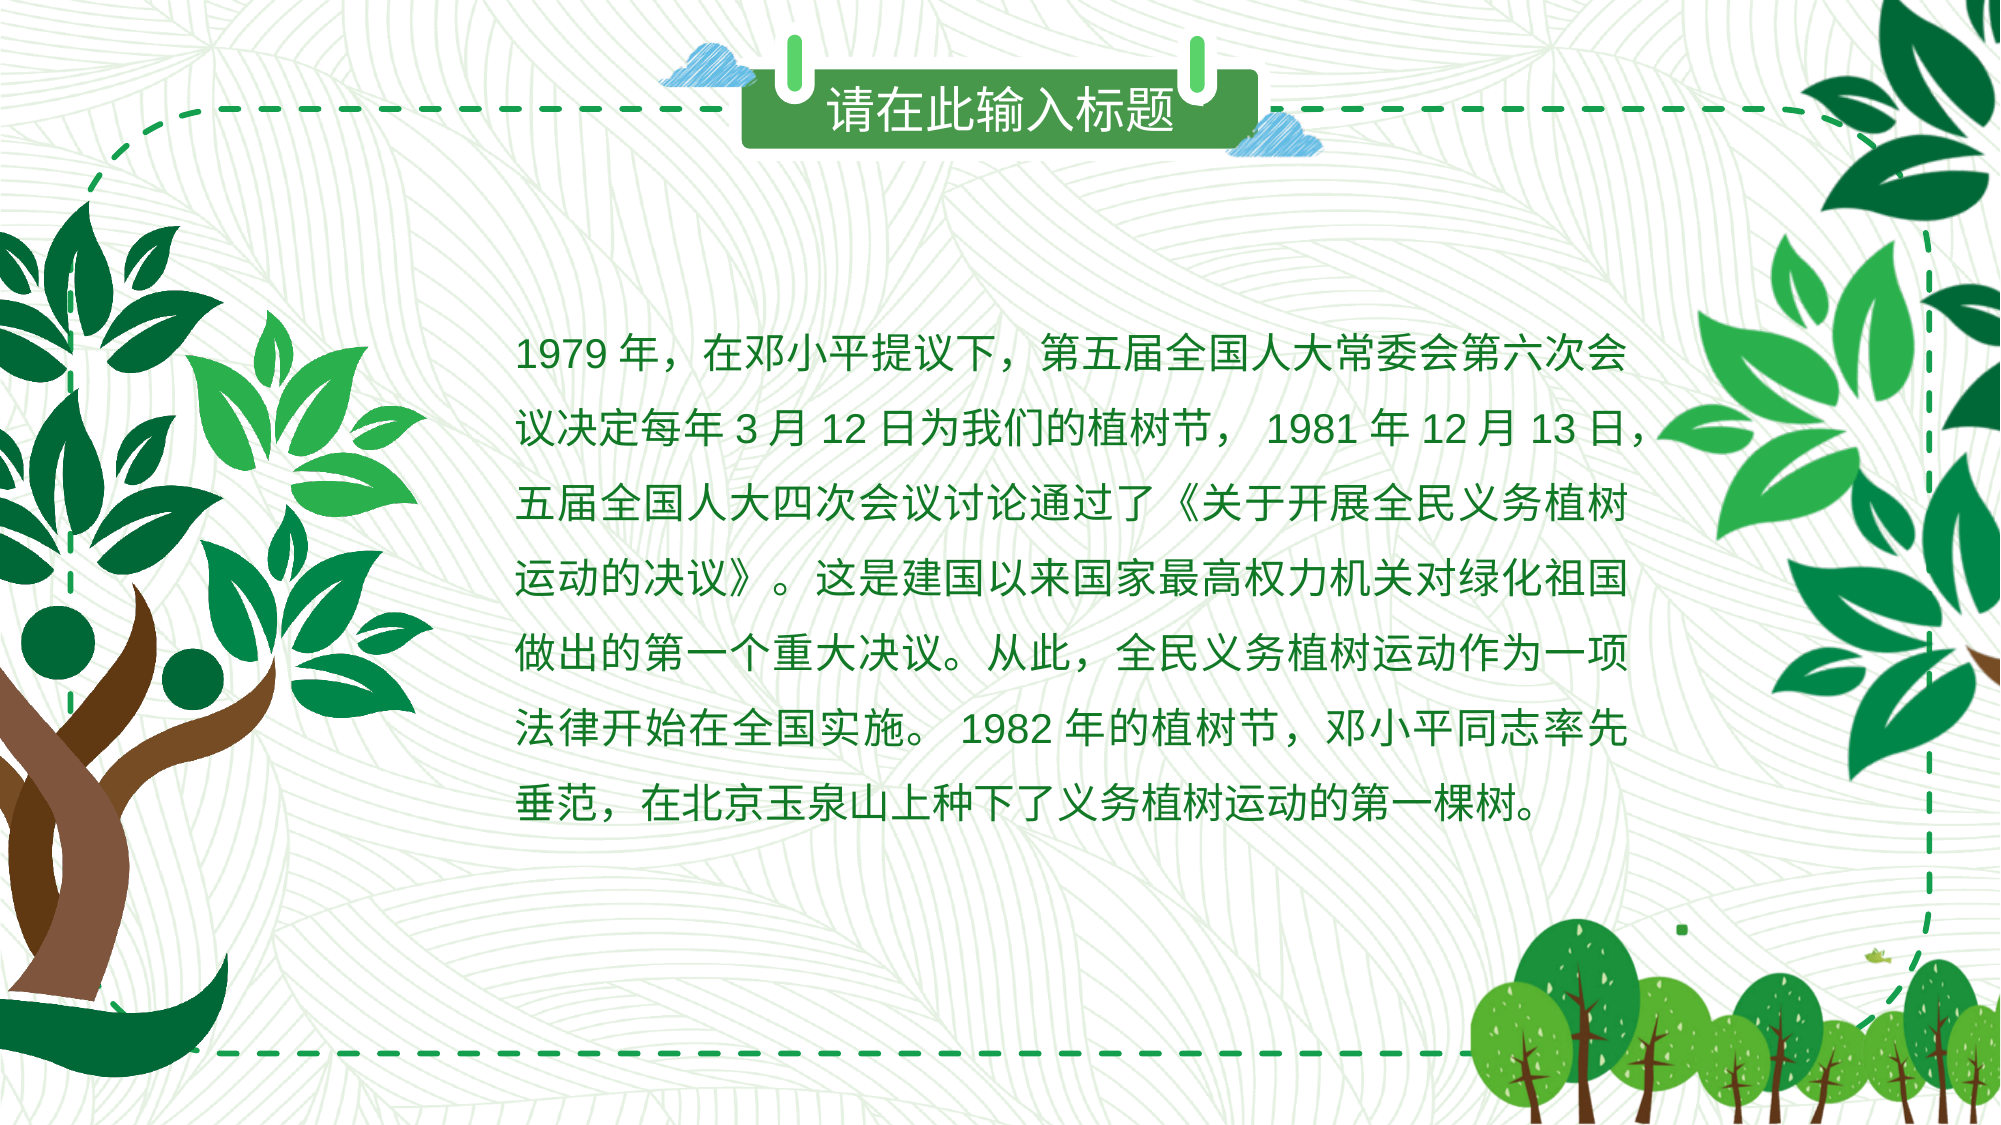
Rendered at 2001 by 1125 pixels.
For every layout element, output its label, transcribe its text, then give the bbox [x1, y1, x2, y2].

text_box 1979年，在邓小平提议下，第五届全国人大常委会第六次会议决定每年3月12日为我们的植树节，1981年12月13日，五届全国人大四次会议讨论通过了《关于开展全民义务植树运动的决议》。这是建国以来国家最高权力机关对绿化祖国做出的第一个重大决议。从此，全民义务植树运动作为一项法律开始在全国实施。1982年的植树节，邓小平同志率先垂范，在北京玉泉山上种下了义务植树运动的第一棵树。 [499, 294, 1644, 834]
picture [0, 0, 2001, 1125]
